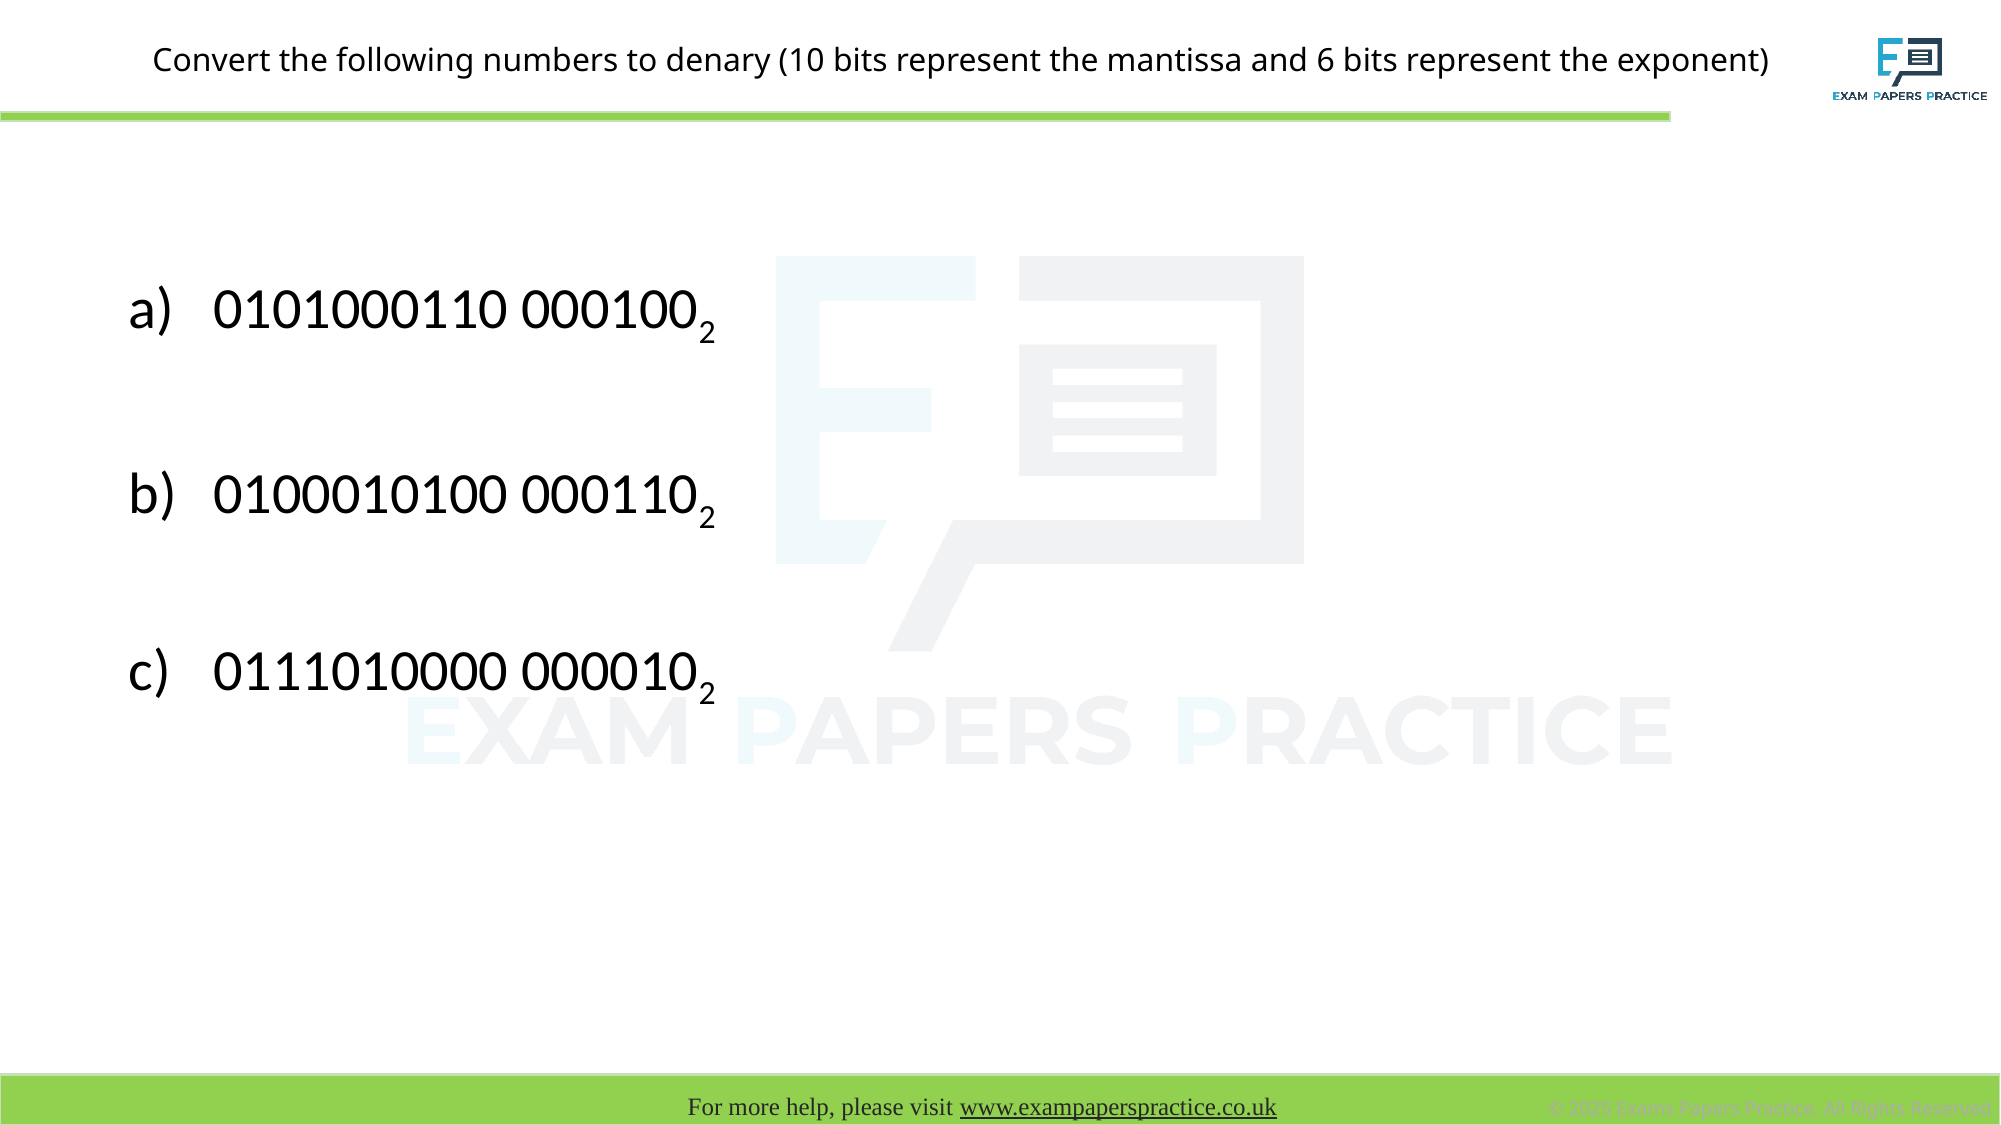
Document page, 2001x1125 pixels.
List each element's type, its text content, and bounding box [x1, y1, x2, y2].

title Convert the following numbers to denary (10 bits represent the mantissa and 6 bits represent the exponent) [137, 35, 1863, 87]
list 0101000110 0001002 0100010100 0001102 0111010000 0000102 [113, 173, 1839, 887]
